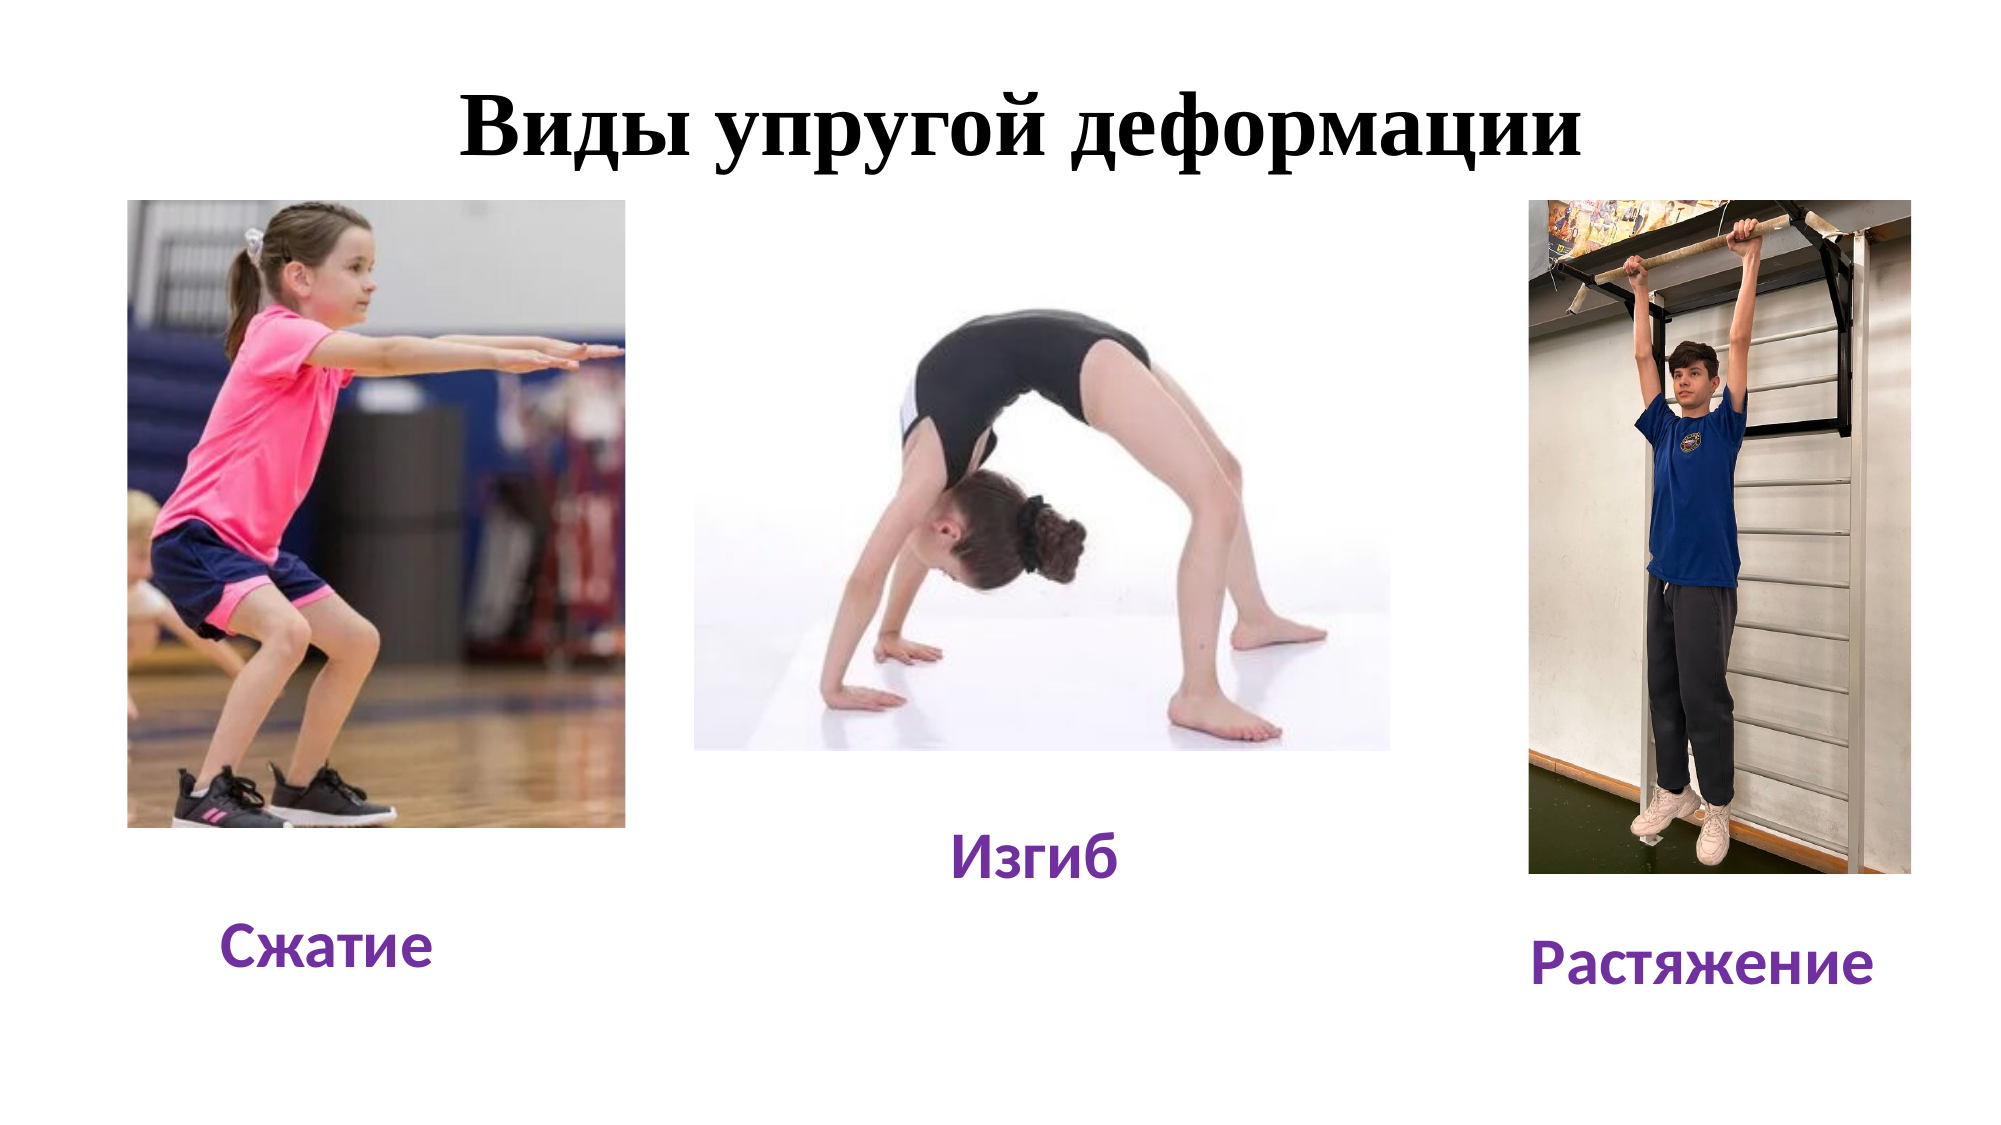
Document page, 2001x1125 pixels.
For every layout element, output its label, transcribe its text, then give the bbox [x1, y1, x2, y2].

text_box Виды упругой деформации [246, 60, 1798, 178]
picture [127, 200, 626, 857]
text_box Сжатие [128, 872, 557, 1009]
picture [694, 245, 1390, 751]
text_box Растяжение [1496, 889, 1925, 1026]
picture [1528, 200, 1912, 874]
text_box Изгиб [828, 783, 1257, 920]
